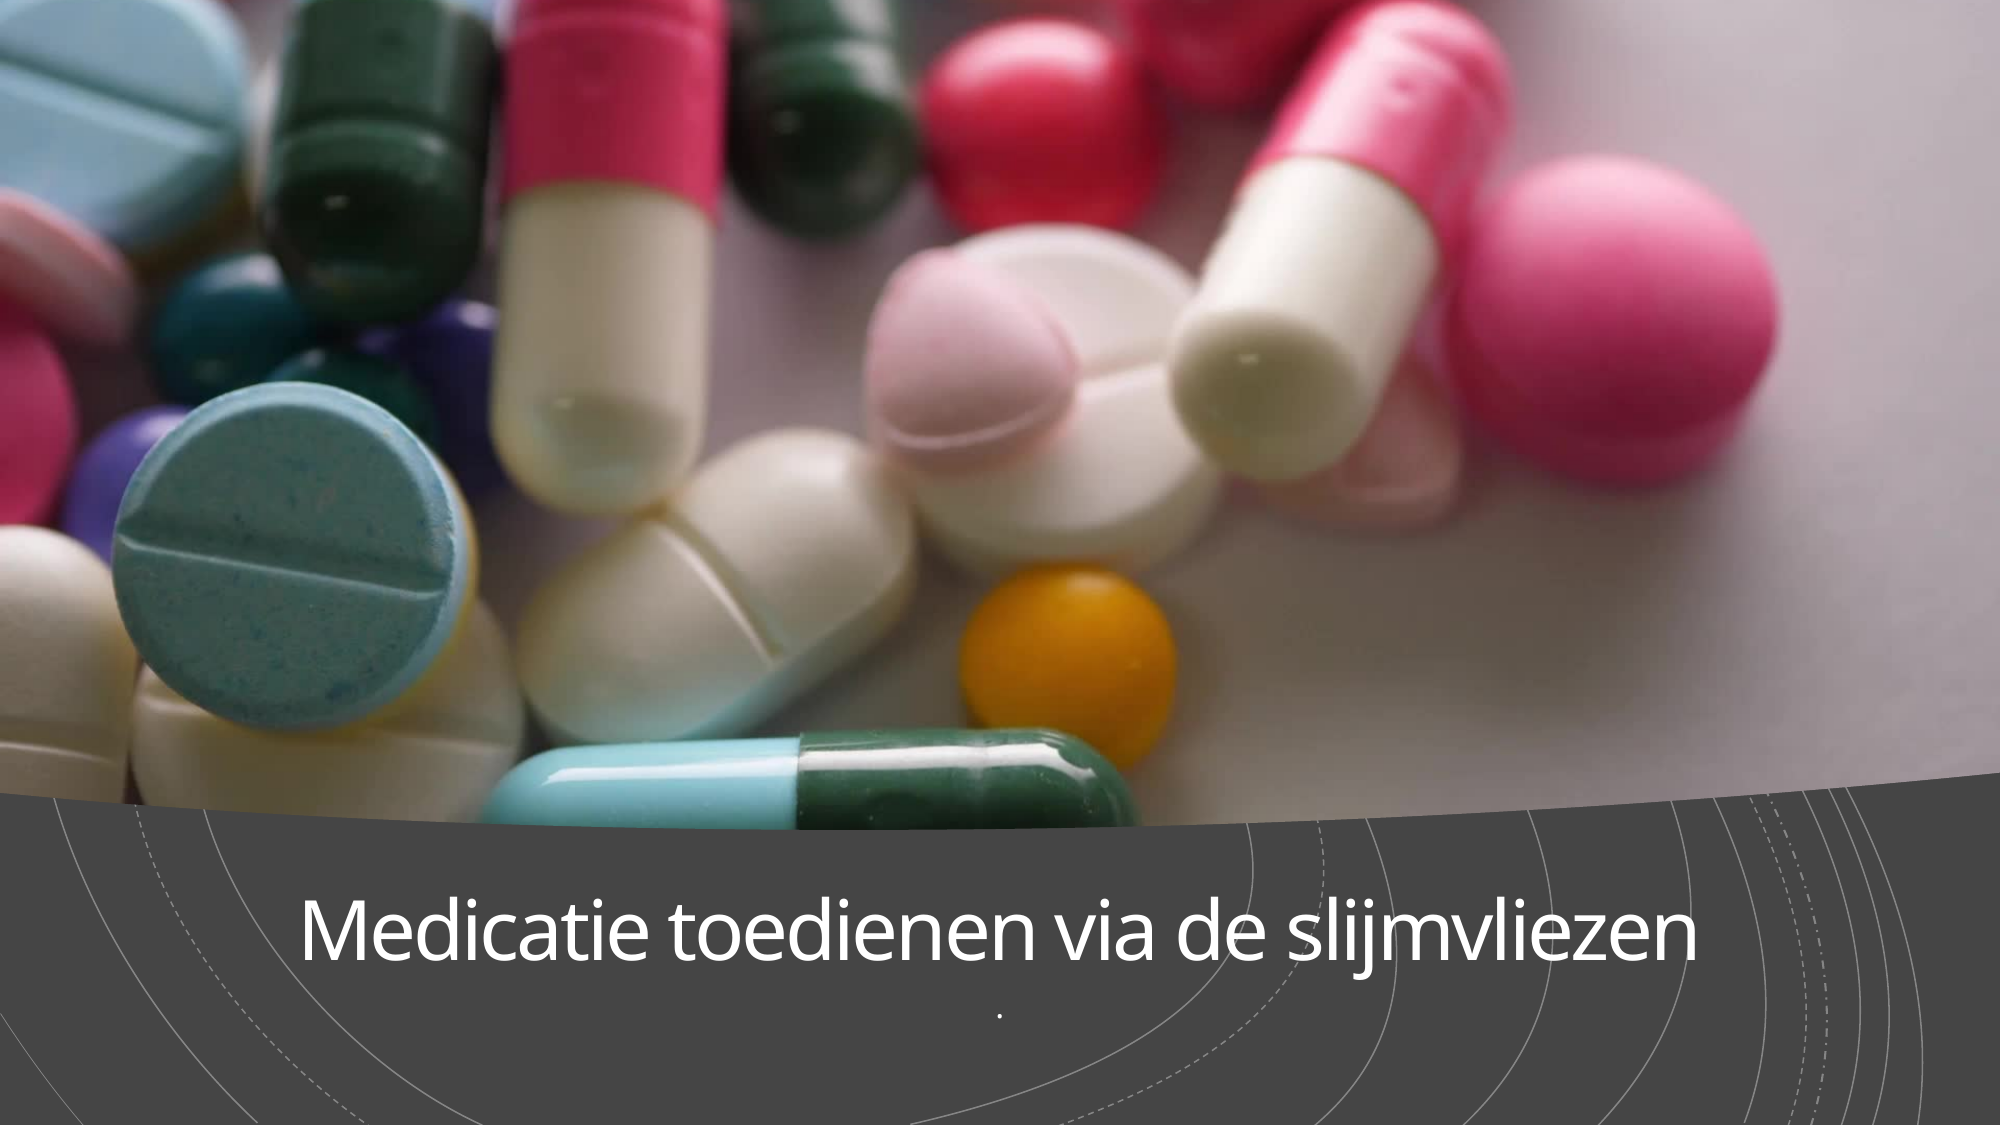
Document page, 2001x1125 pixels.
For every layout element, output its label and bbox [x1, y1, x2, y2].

text_box [0, 831, 2000, 1125]
picture [0, 0, 2000, 831]
